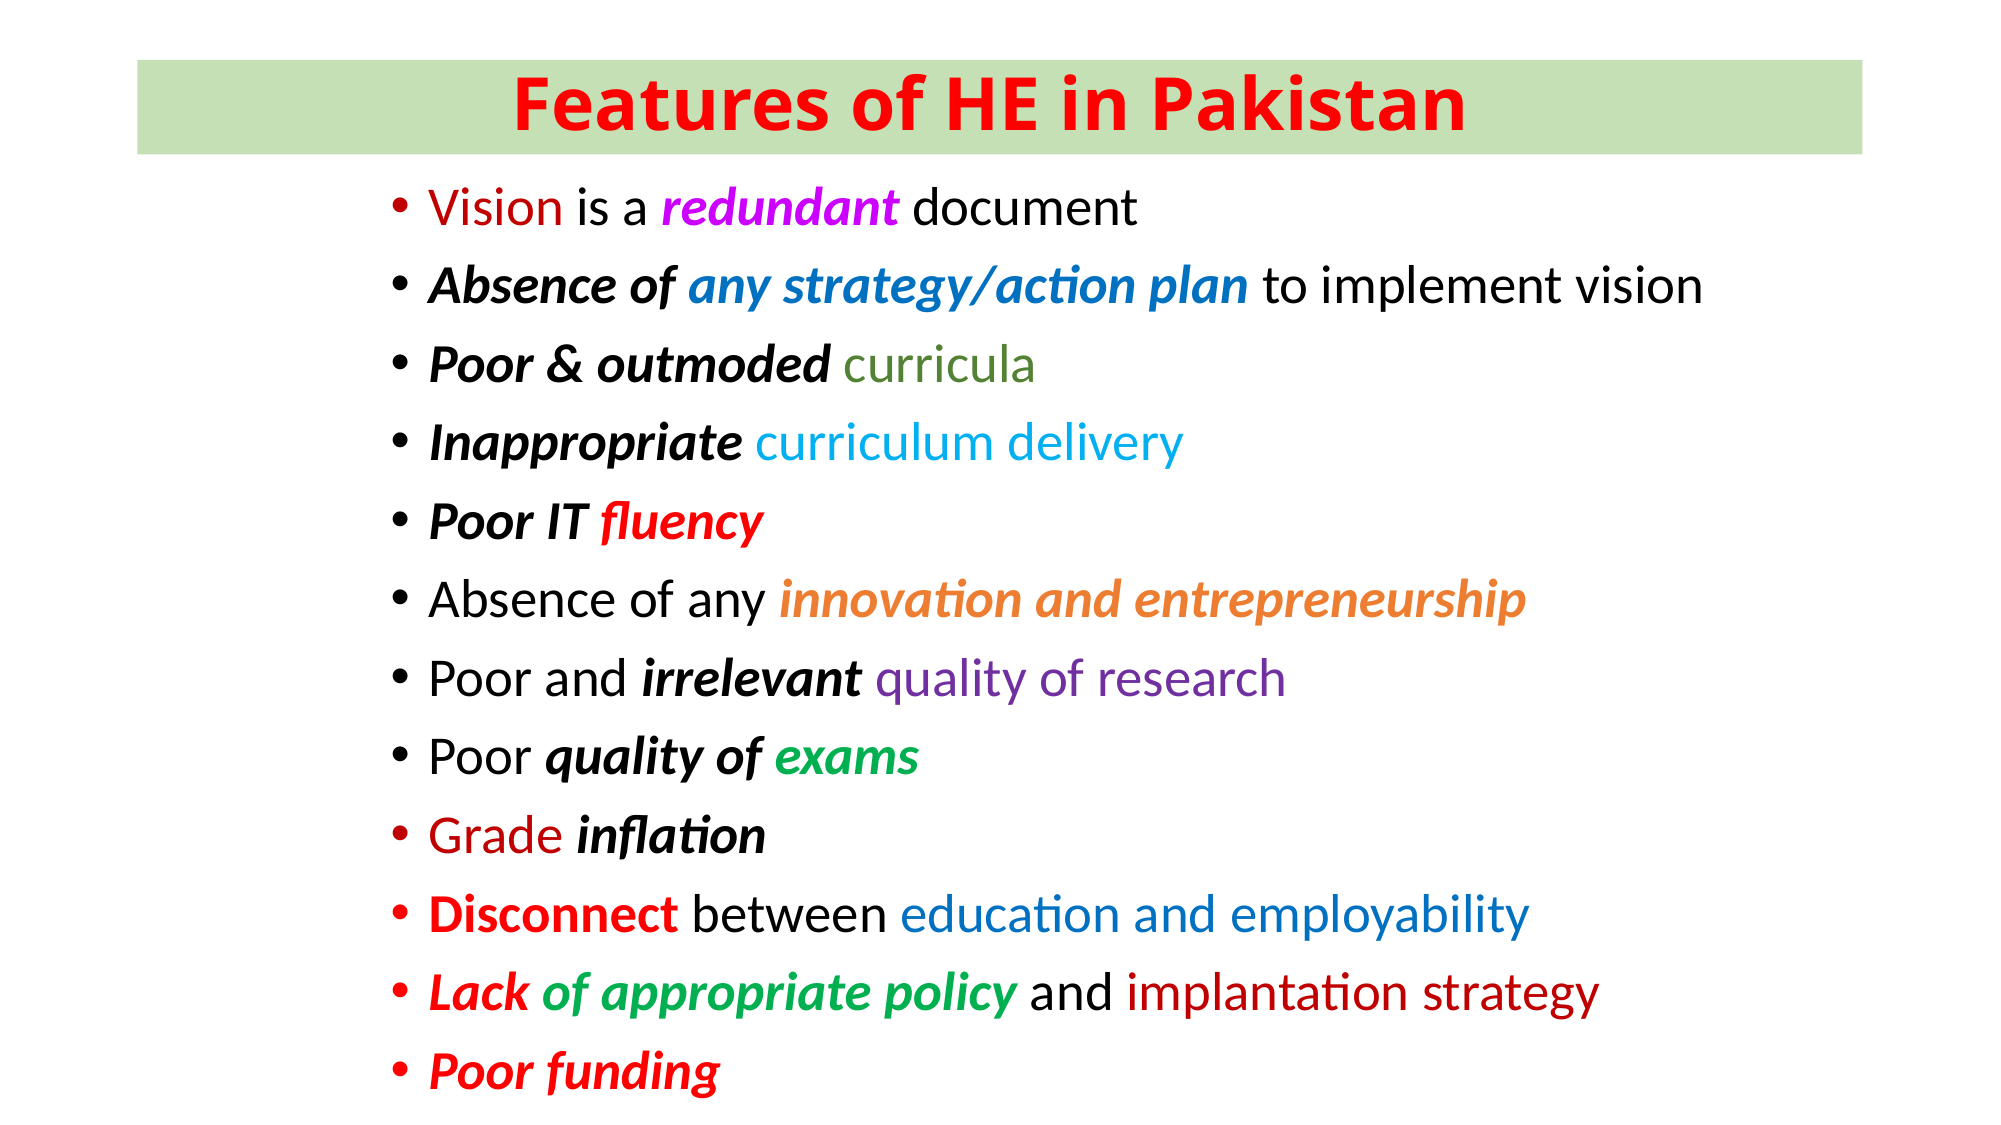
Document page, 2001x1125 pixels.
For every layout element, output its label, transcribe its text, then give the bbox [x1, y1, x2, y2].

list Vision is a redundant document Absence of any strategy/action plan to implement vision Poor & outmoded curricula Inappropriate curriculum delivery Poor IT fluency Absence of any innovation and entrepreneurship Poor and irrelevant quality of research Poor quality of exams Grade inflation Disconnect between education and employability Lack of appropriate policy and implantation strategy Poor funding [375, 170, 1752, 1114]
title Features of HE in Pakistan [137, 59, 1863, 155]
